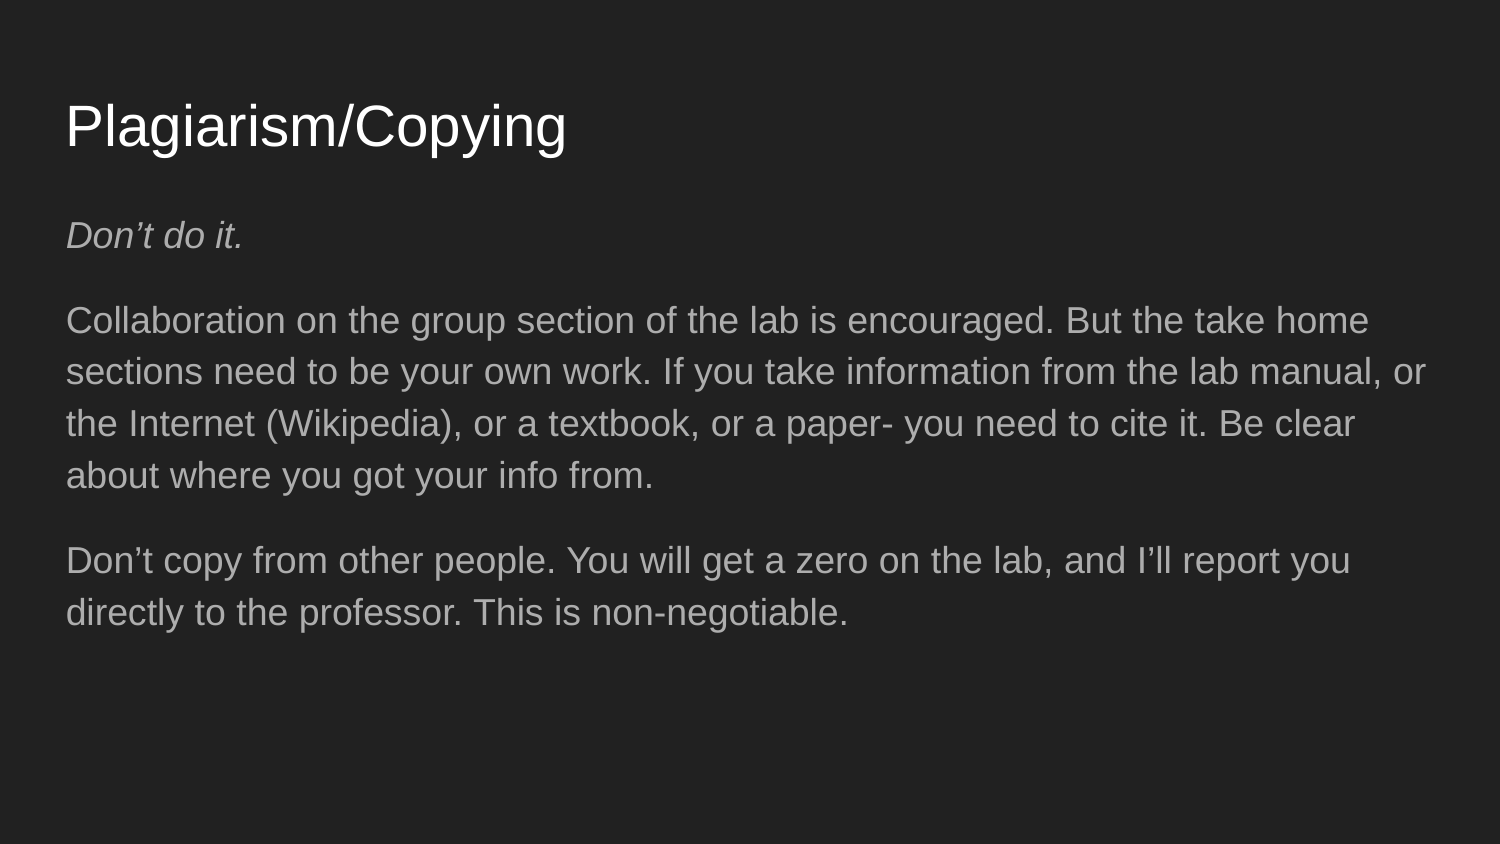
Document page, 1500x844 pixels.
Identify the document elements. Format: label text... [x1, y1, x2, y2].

text_box Don’t do it. Collaboration on the group section of the lab is encouraged. But the take home sections need to be your own work. If you take information from the lab manual, or the Internet (Wikipedia), or a textbook, or a paper- you need to cite it. Be clear about where you got your info from. Don’t copy from other people. You will get a zero on the lab, and I’ll report you directly to the professor. This is non-negotiable. [51, 189, 1449, 750]
text_box Plagiarism/Copying [51, 72, 1449, 167]
